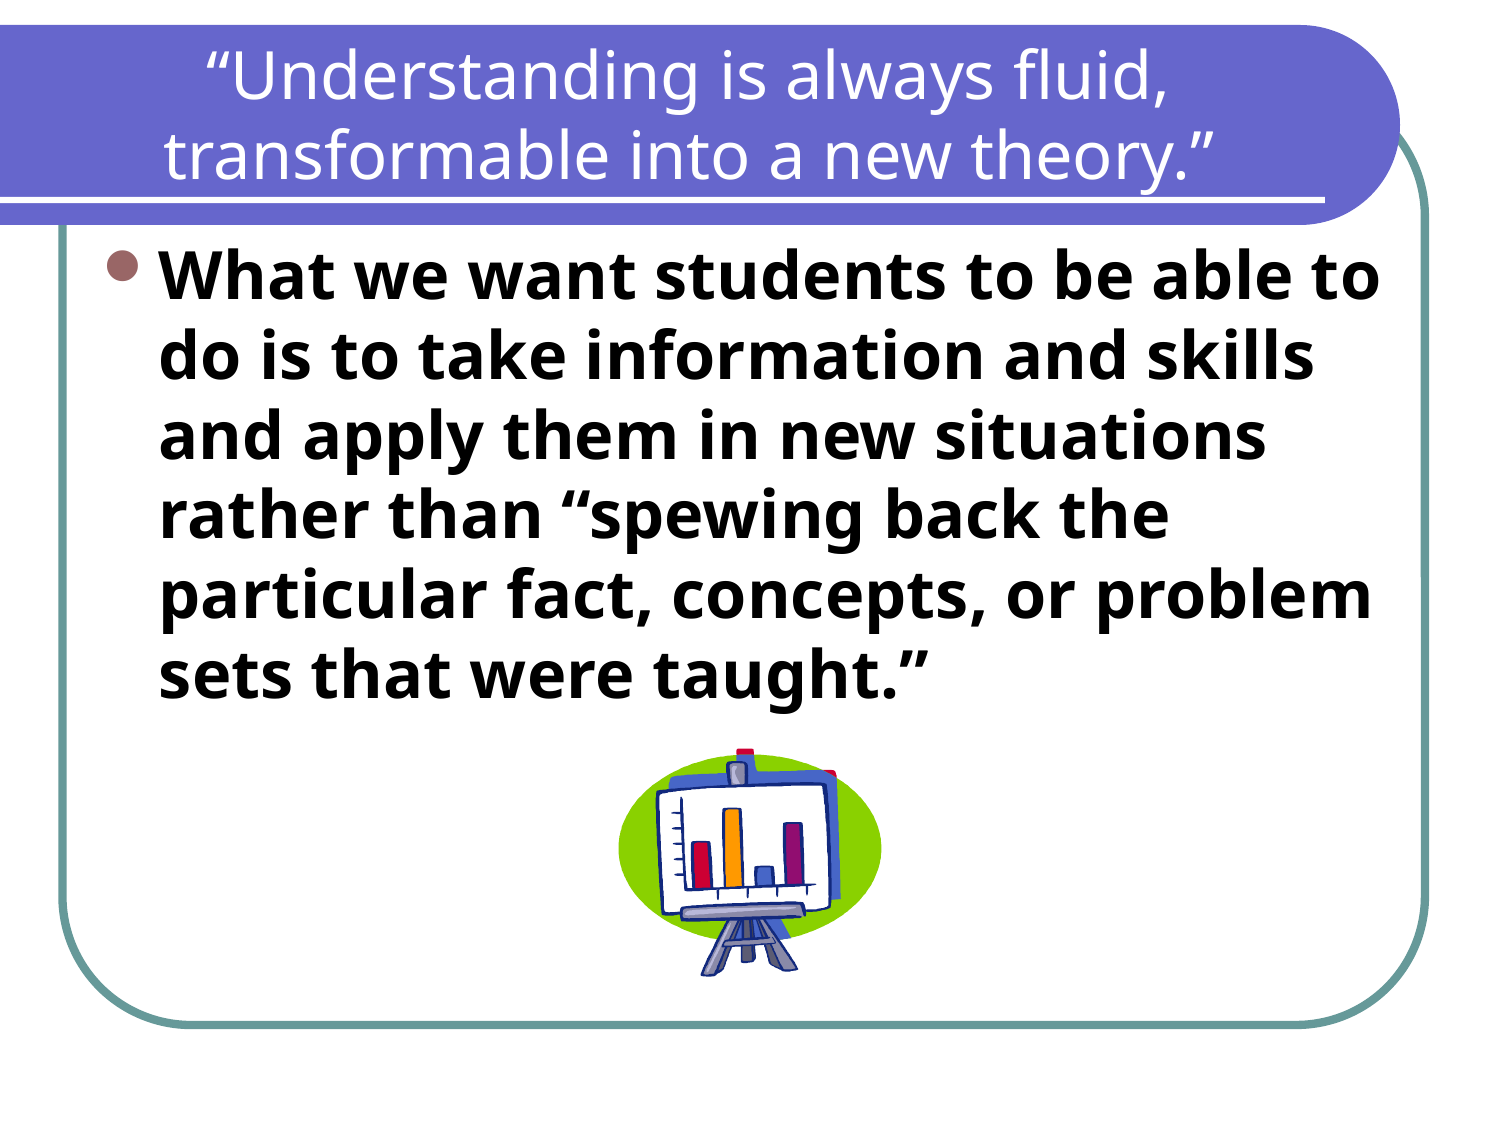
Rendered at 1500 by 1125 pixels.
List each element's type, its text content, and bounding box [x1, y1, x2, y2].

title “Understanding is always fluid, transformable into a new theory.” [31, 37, 1348, 188]
picture [612, 742, 888, 983]
list What we want students to be able to do is to take information and skills and apply them in new situations rather than “spewing back the particular fact, concepts, or problem sets that were taught.” [87, 224, 1400, 1088]
